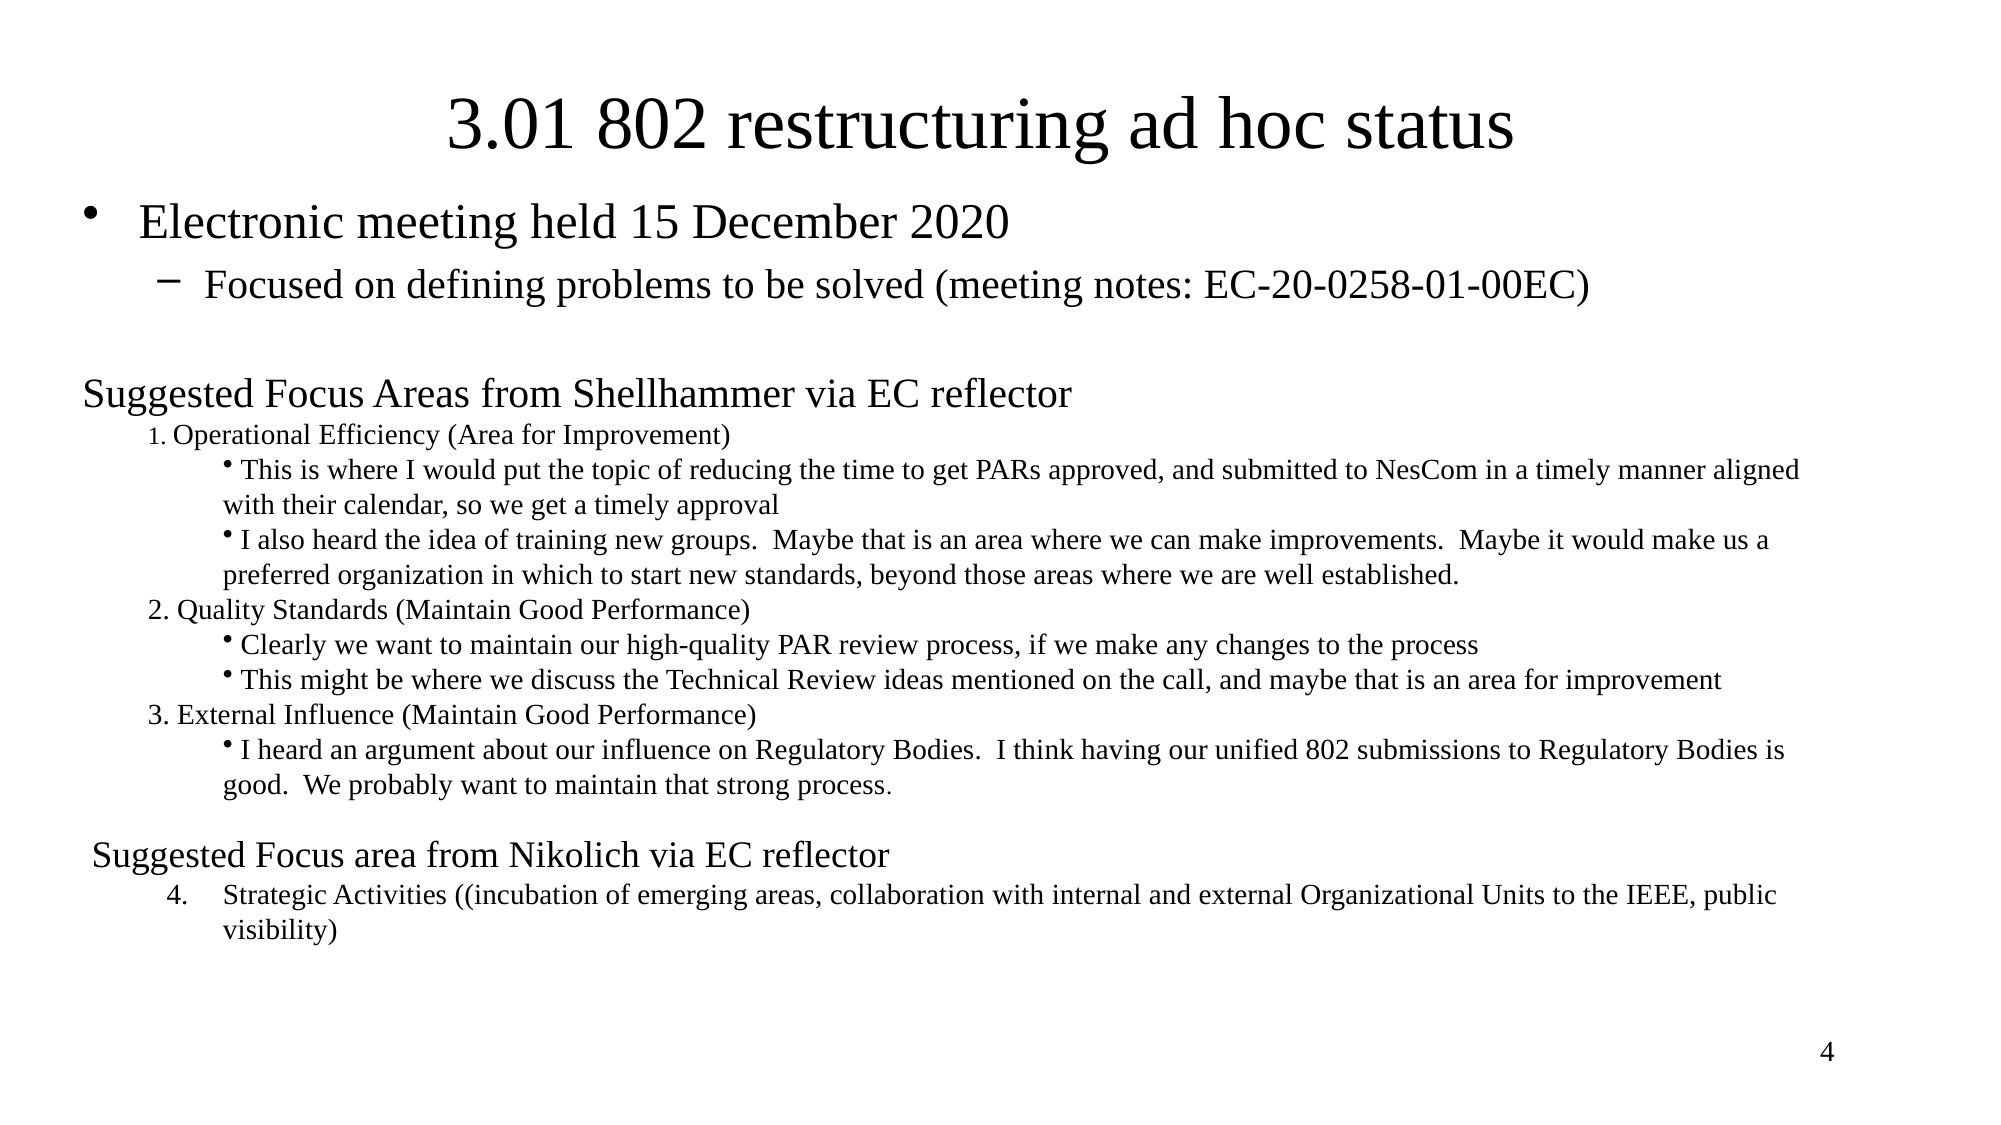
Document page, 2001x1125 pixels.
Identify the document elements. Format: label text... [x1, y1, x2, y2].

list Electronic meeting held 15 December 2020 Focused on defining problems to be solved (meeting notes: EC-20-0258-01-00EC) Suggested Focus Areas from Shellhammer via EC reflector Operational Efficiency (Area for Improvement) This is where I would put the topic of reducing the time to get PARs approved, and submitted to NesCom in a timely manner aligned with their calendar, so we get a timely approval I also heard the idea of training new groups. Maybe that is an area where we can make improvements. Maybe it would make us a preferred organization in which to start new standards, beyond those areas where we are well established. Quality Standards (Maintain Good Performance) Clearly we want to maintain our high-quality PAR review process, if we make any changes to the process This might be where we discuss the Technical Review ideas mentioned on the call, and maybe that is an area for improvement External Influence (Maintain Good Performance) I heard an argument about our influence on Regulatory Bodies. I think having our unified 802 submissions to Regulatory Bodies is good. We probably want to maintain that strong process. Suggested Focus area from Nikolich via EC reflector Strategic Activities ((incubation of emerging areas, collaboration with internal and external Organizational Units to the IEEE, public visibility) [67, 180, 1856, 944]
slide_number 4 [1433, 1024, 1851, 1101]
title 3.01 802 restructuring ad hoc status [62, 24, 1901, 213]
